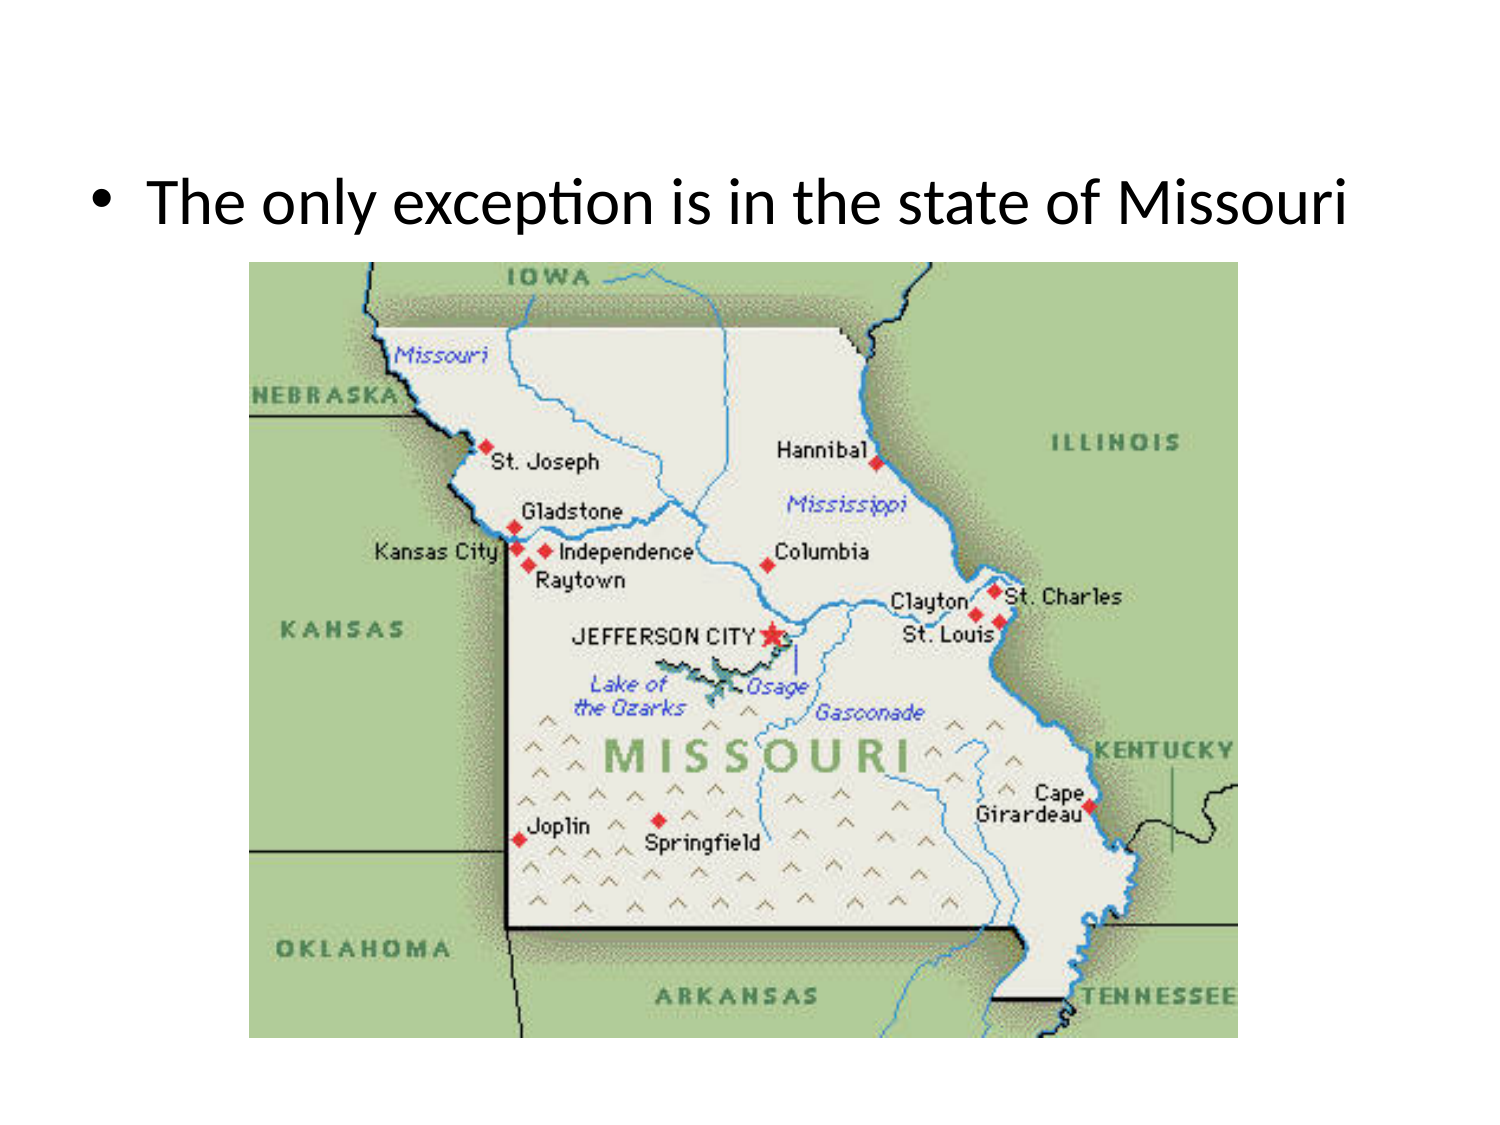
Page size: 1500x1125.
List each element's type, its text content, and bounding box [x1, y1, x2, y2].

picture [249, 262, 1238, 1038]
list The only exception is in the state of Missouri [75, 149, 1425, 893]
